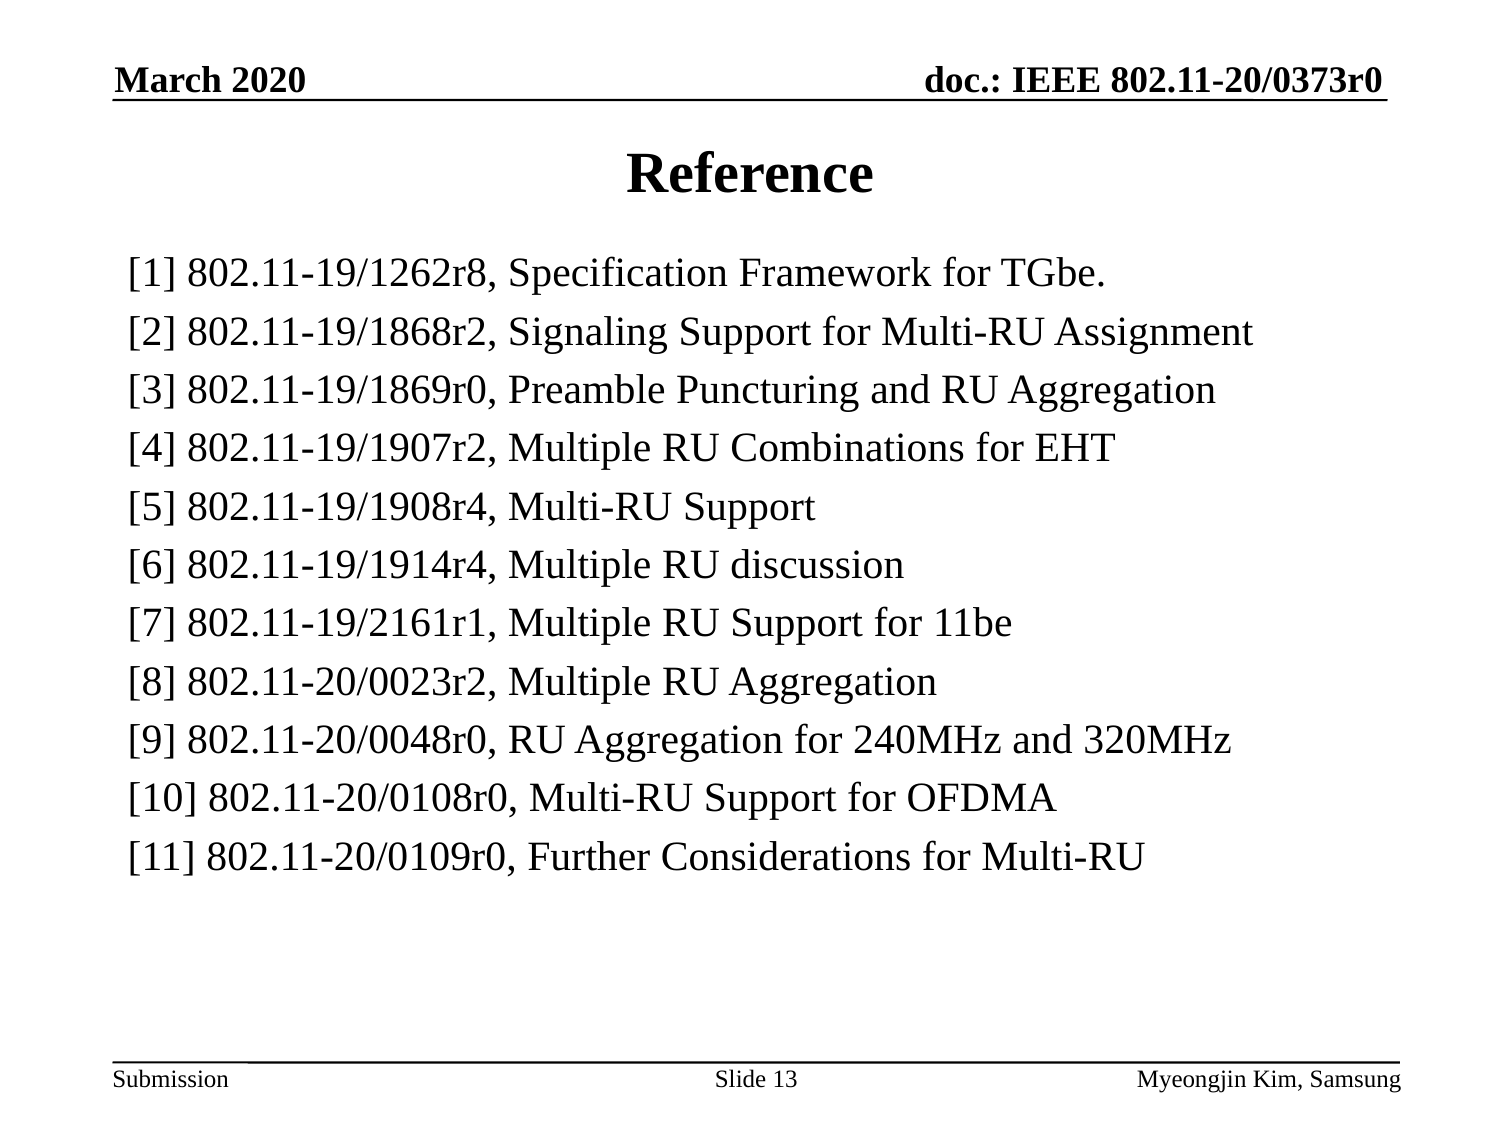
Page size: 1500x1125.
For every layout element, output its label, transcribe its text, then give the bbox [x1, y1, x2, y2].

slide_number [114, 54, 309, 101]
list [1] 802.11-19/1262r8, Specification Framework for TGbe. [2] 802.11-19/1868r2, Signaling Support for Multi-RU Assignment [3] 802.11-19/1869r0, Preamble Puncturing and RU Aggregation [4] 802.11-19/1907r2, Multiple RU Combinations for EHT [5] 802.11-19/1908r4, Multi-RU Support [6] 802.11-19/1914r4, Multiple RU discussion [7] 802.11-19/2161r1, Multiple RU Support for 11be [8] 802.11-20/0023r2, Multiple RU Aggregation [9] 802.11-20/0048r0, RU Aggregation for 240MHz and 320MHz [10] 802.11-20/0108r0, Multi-RU Support for OFDMA [11] 802.11-20/0109r0, Further Considerations for Multi-RU [112, 237, 1388, 1001]
footer Myeongjin Kim, Samsung [1130, 1061, 1402, 1093]
title Reference [112, 112, 1388, 226]
slide_number Slide 13 [712, 1061, 800, 1093]
